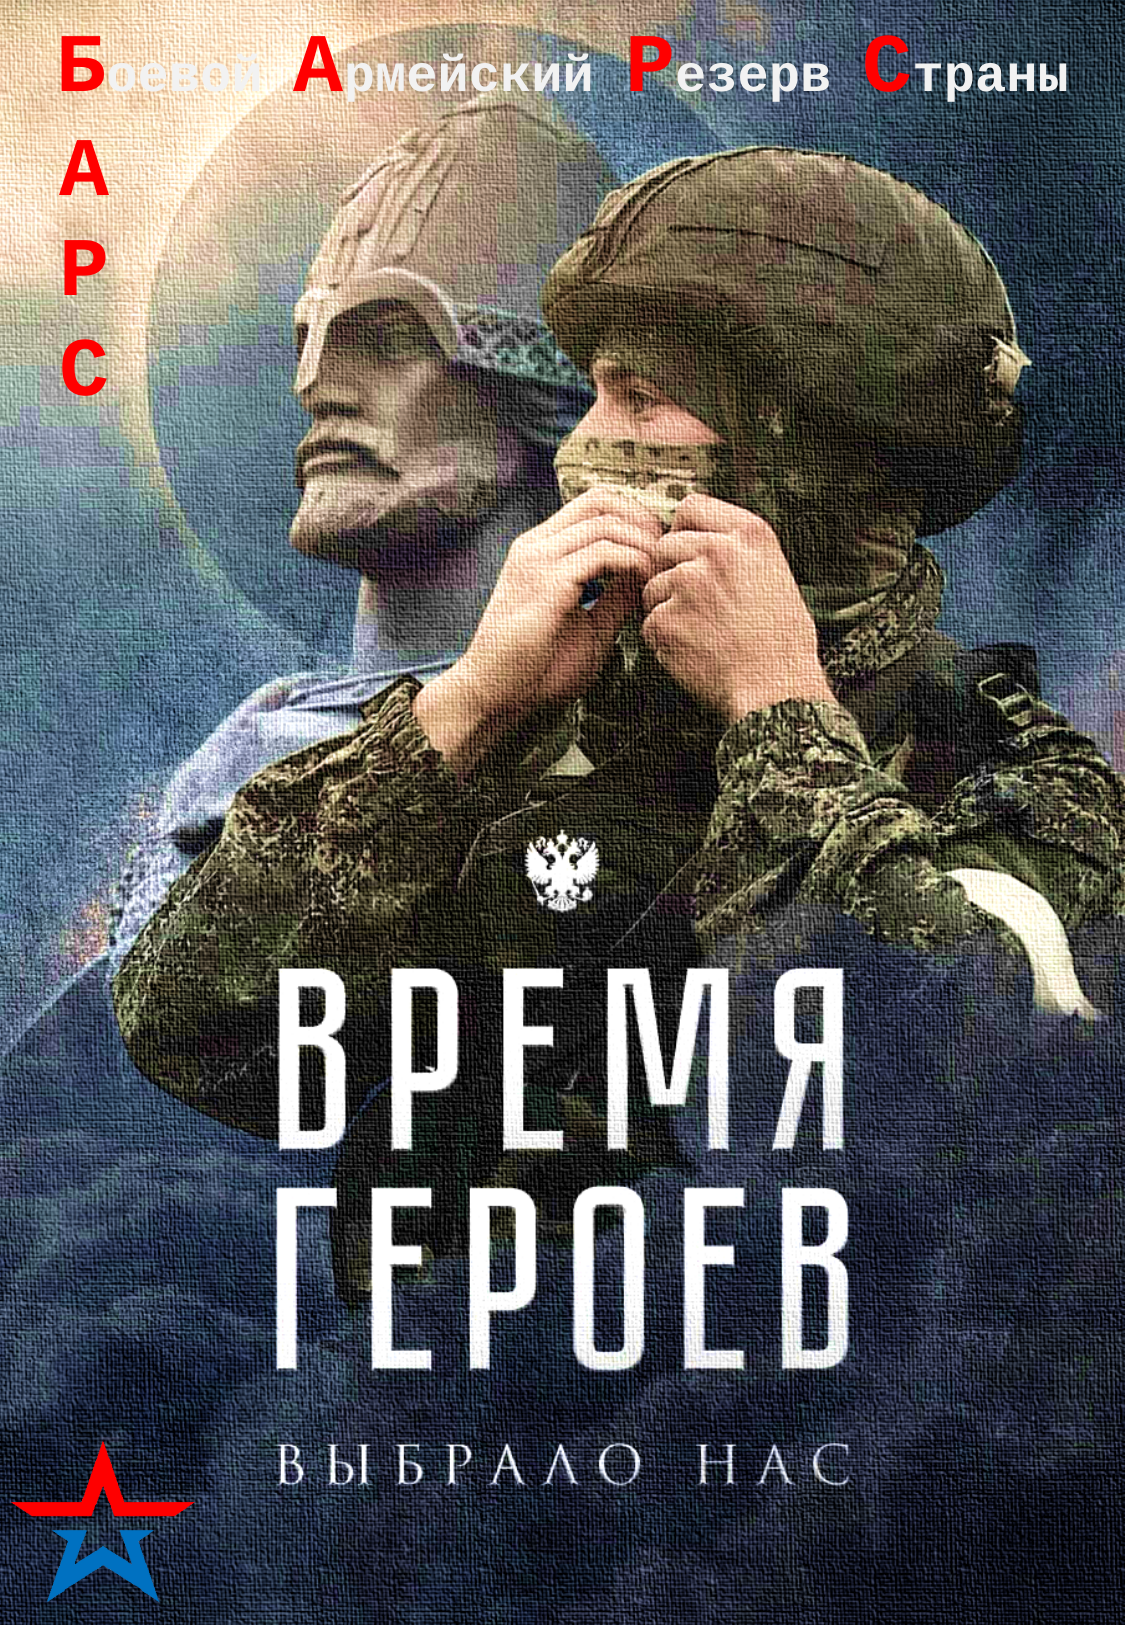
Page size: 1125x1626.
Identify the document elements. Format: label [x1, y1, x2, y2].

text_box [0, 0, 1125, 423]
picture [0, 423, 1125, 1625]
